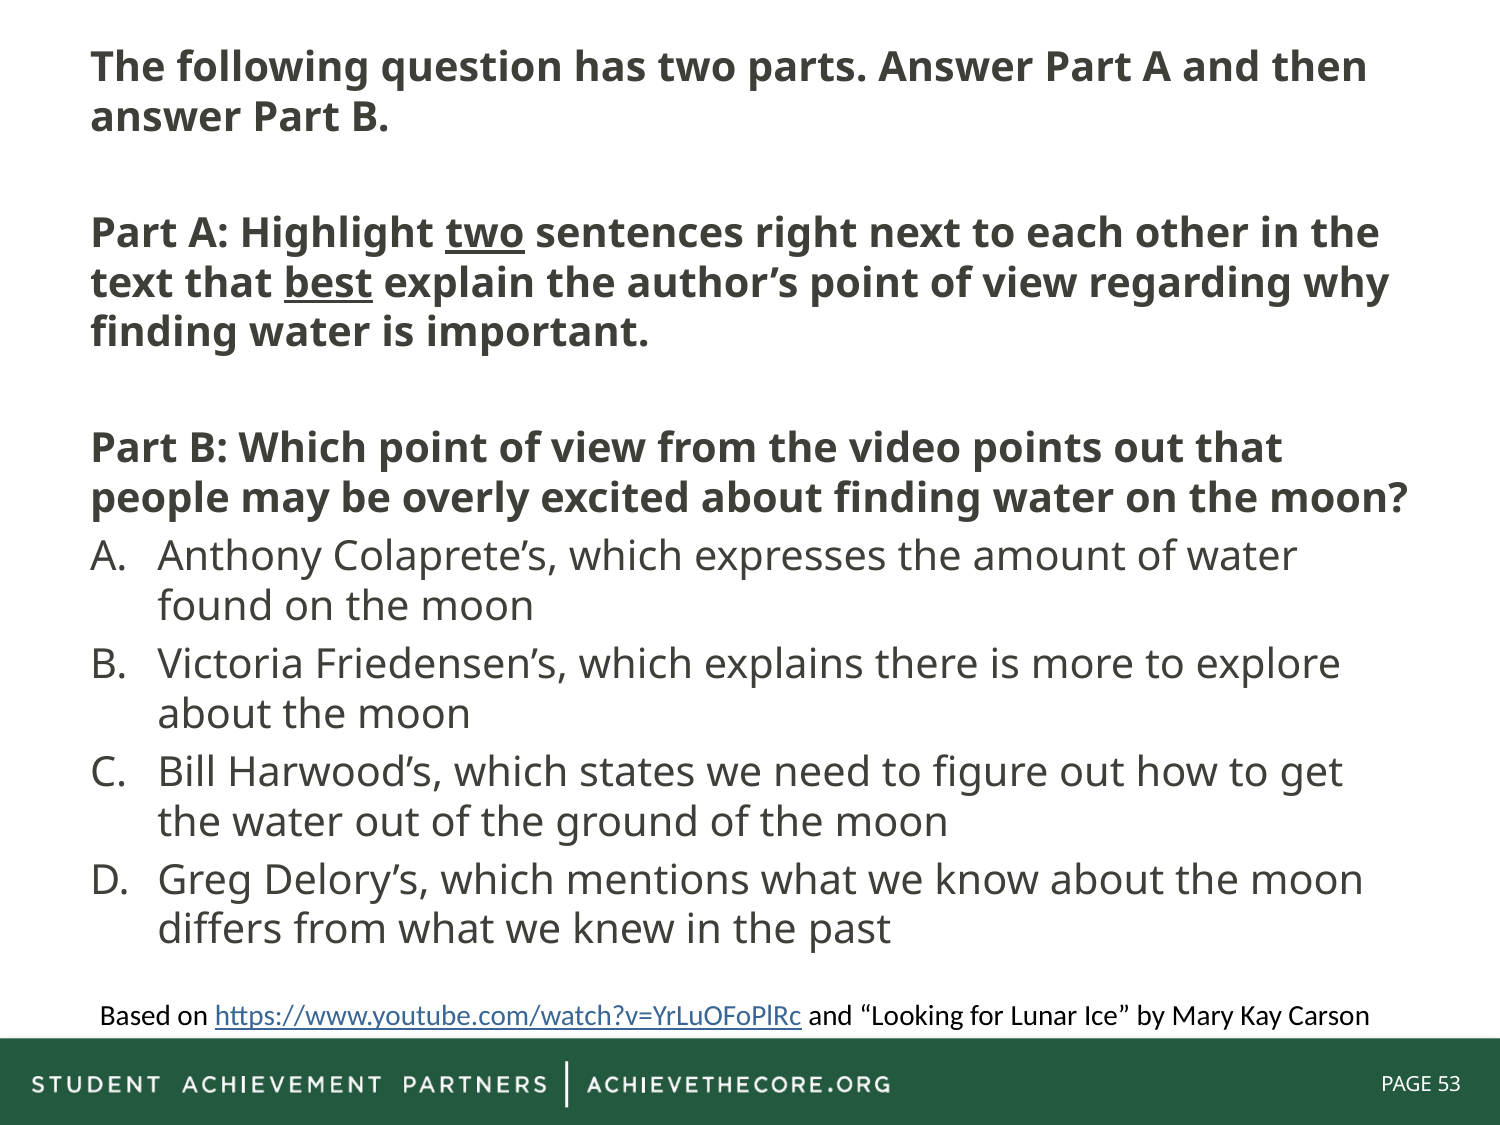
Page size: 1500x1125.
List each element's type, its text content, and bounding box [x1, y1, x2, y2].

text_box Based on https://www.youtube.com/watch?v=YrLuOFoPlRc and “Looking for Lunar Ice” by Mary Kay Carson [74, 989, 1396, 1039]
list The following question has two parts. Answer Part A and then answer Part B. Part A: Highlight two sentences right next to each other in the text that best explain the author’s point of view regarding why finding water is important. Part B: Which point of view from the video points out that people may be overly excited about finding water on the moon? Anthony Colaprete’s, which expresses the amount of water found on the moon Victoria Friedensen’s, which explains there is more to explore about the moon Bill Harwood’s, which states we need to figure out how to get the water out of the ground of the moon Greg Delory’s, which mentions what we know about the moon differs from what we knew in the past [75, 32, 1425, 963]
